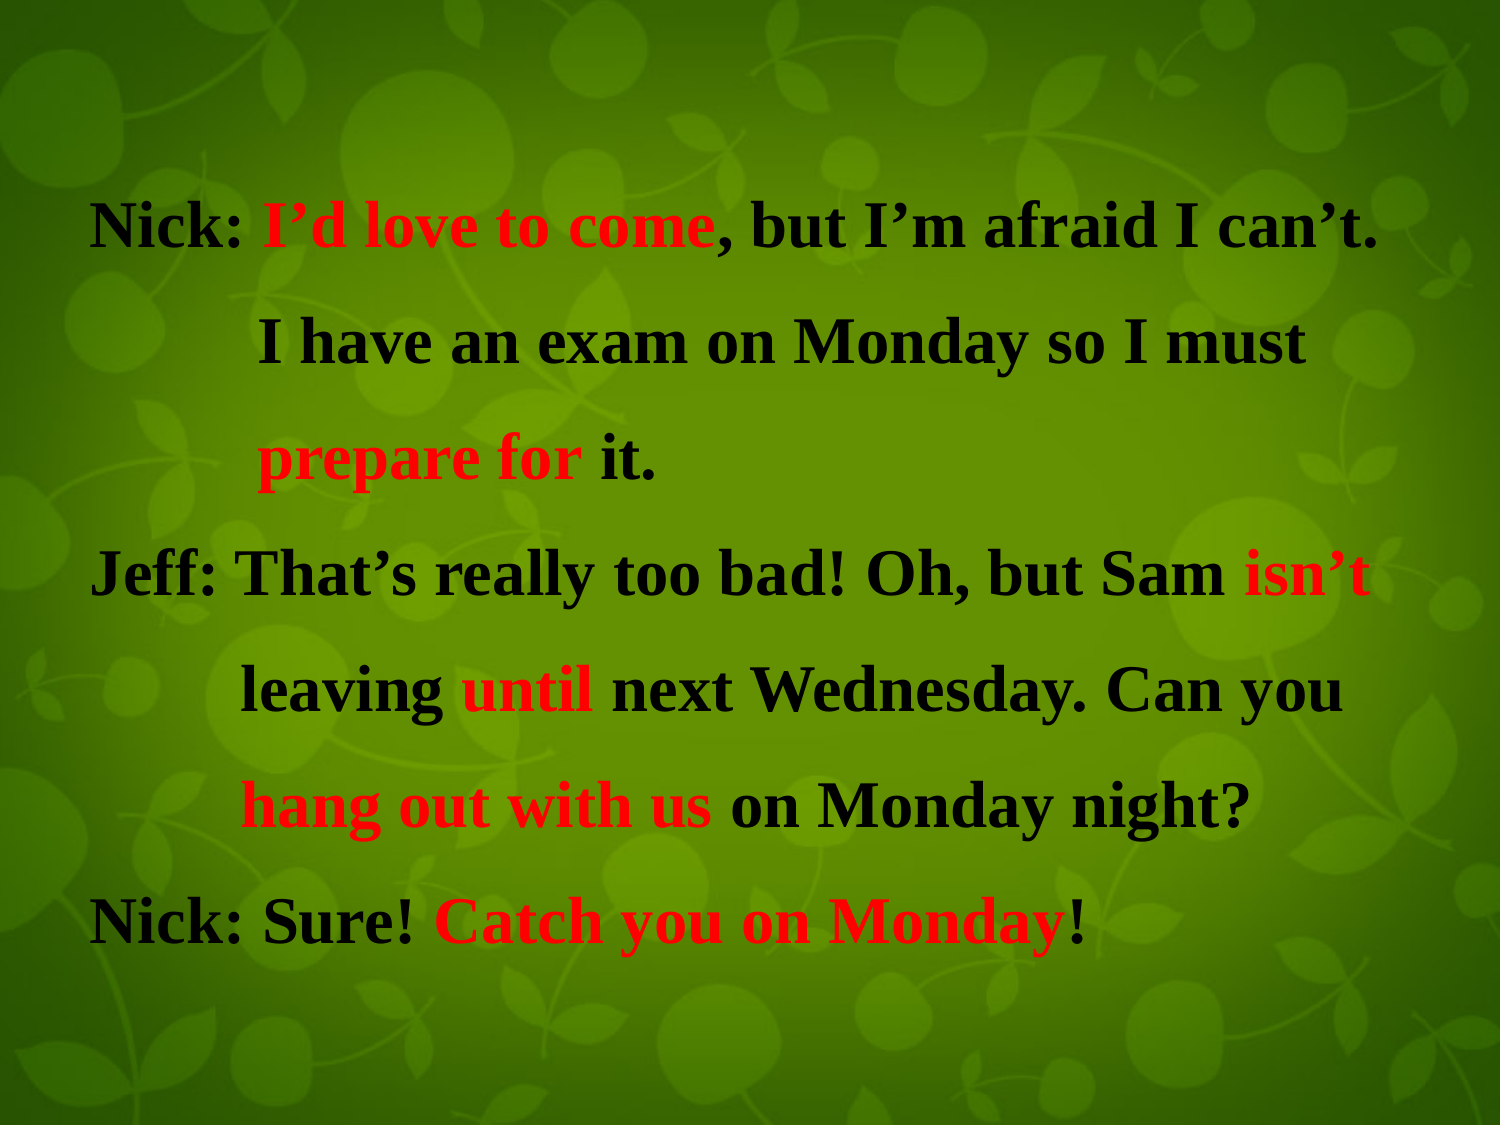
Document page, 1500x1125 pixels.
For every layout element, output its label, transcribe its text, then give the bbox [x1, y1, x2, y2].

picture [0, 0, 1500, 1125]
text_box Nick: I’d love to come, but I’m afraid I can’t. I have an exam on Monday so I must prepare for it. Jeff: That’s really too bad! Oh, but Sam isn’t leaving until next Wednesday. Can you hang out with us on Monday night? Nick: Sure! Catch you on Monday! [75, 137, 1463, 964]
